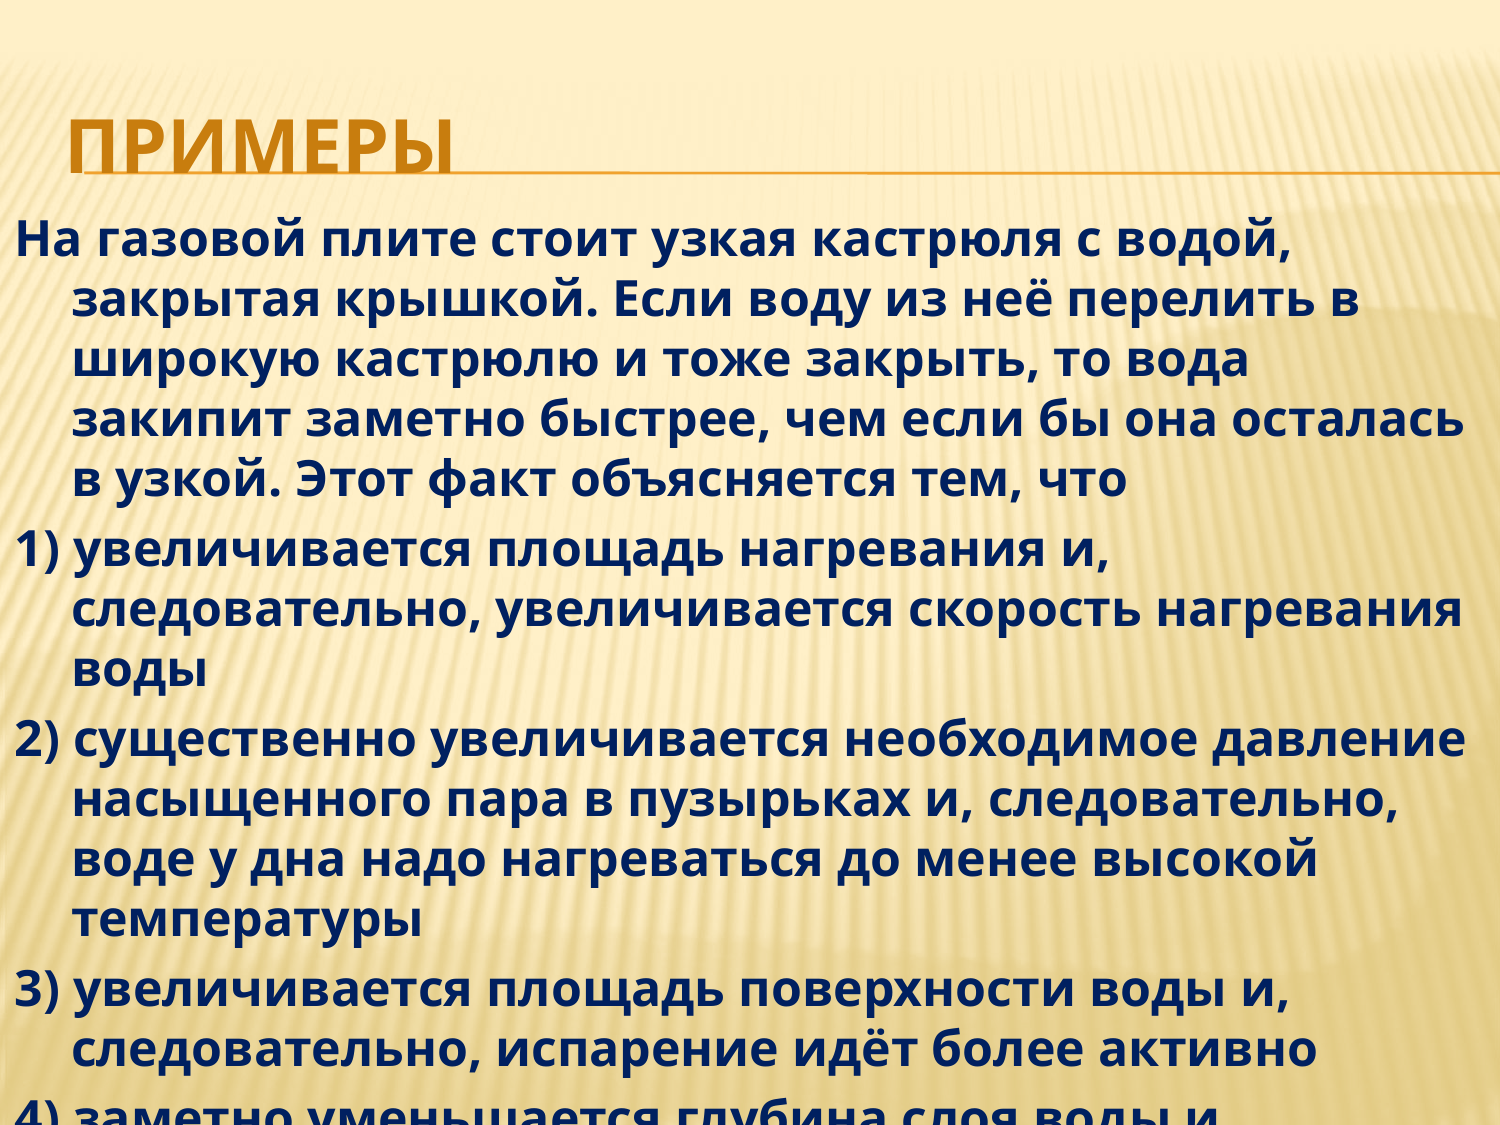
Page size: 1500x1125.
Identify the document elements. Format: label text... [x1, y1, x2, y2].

title ПРИМЕРЫ [50, 75, 1475, 199]
list На газовой плите стоит узкая кастрюля с водой, закрытая крышкой. Если воду из неё перелить в широкую кастрюлю и тоже закрыть, то вода закипит заметно быстрее, чем если бы она осталась в узкой. Этот факт объясняется тем, что 1) увеличивается площадь нагревания и, следовательно, увеличивается скорость нагревания воды 2) существенно увеличивается необходимое давление насыщенного пара в пузырьках и, следовательно, воде у дна надо нагреваться до менее высокой температуры 3) увеличивается площадь поверхности воды и, следовательно, испарение идёт более активно 4) заметно уменьшается глубина слоя воды и, следовательно, пузырьки пара быстрее добираются до поверхности [0, 199, 1500, 1125]
